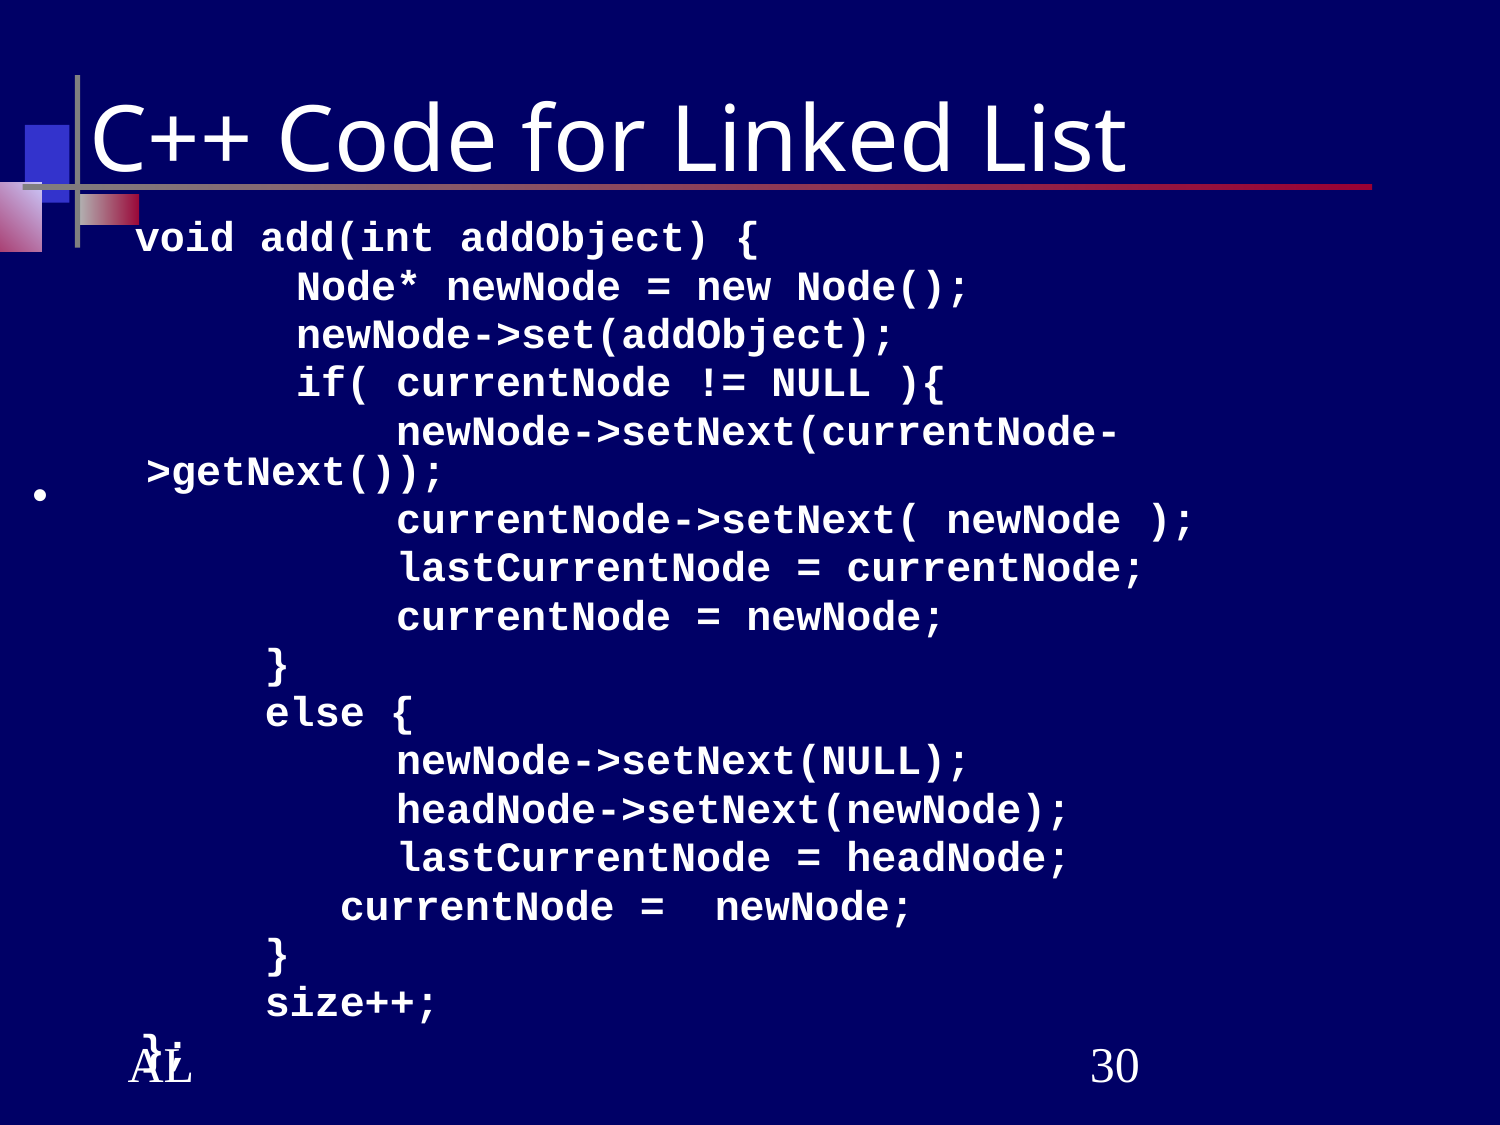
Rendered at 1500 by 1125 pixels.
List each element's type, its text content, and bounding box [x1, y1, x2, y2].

title C++ Code for Linked List [74, 59, 1425, 210]
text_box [12, 462, 1388, 526]
slide_number ‹#› [1074, 1075, 1388, 1100]
list void add(int addObject) { Node* newNode = new Node(); newNode->set(addObject); if( currentNode != NULL ){ newNode->setNext(currentNode->getNext()); currentNode->setNext( newNode ); lastCurrentNode = currentNode; currentNode = newNode; } else { newNode->setNext(NULL); headNode->setNext(newNode); lastCurrentNode = headNode; currentNode = newNode; } size++; }; [74, 212, 1425, 1075]
slide_number AL [112, 1075, 425, 1100]
